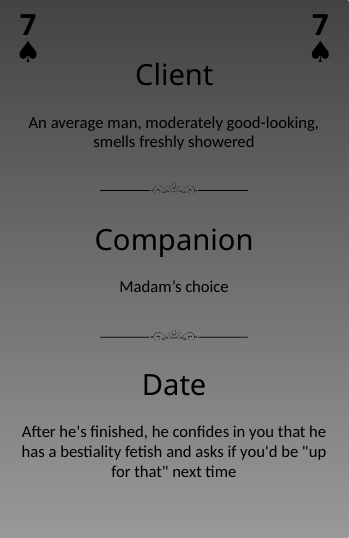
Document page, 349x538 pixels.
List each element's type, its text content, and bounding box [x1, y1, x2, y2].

picture [100, 297, 248, 372]
picture [100, 150, 248, 225]
text_box Client An average man, moderately good-looking, smells freshly showered Companion Madam’s choice Date After he's finished, he confides in you that he has a bestiality fetish and asks if you'd be "up for that" next time [0, 0, 349, 538]
